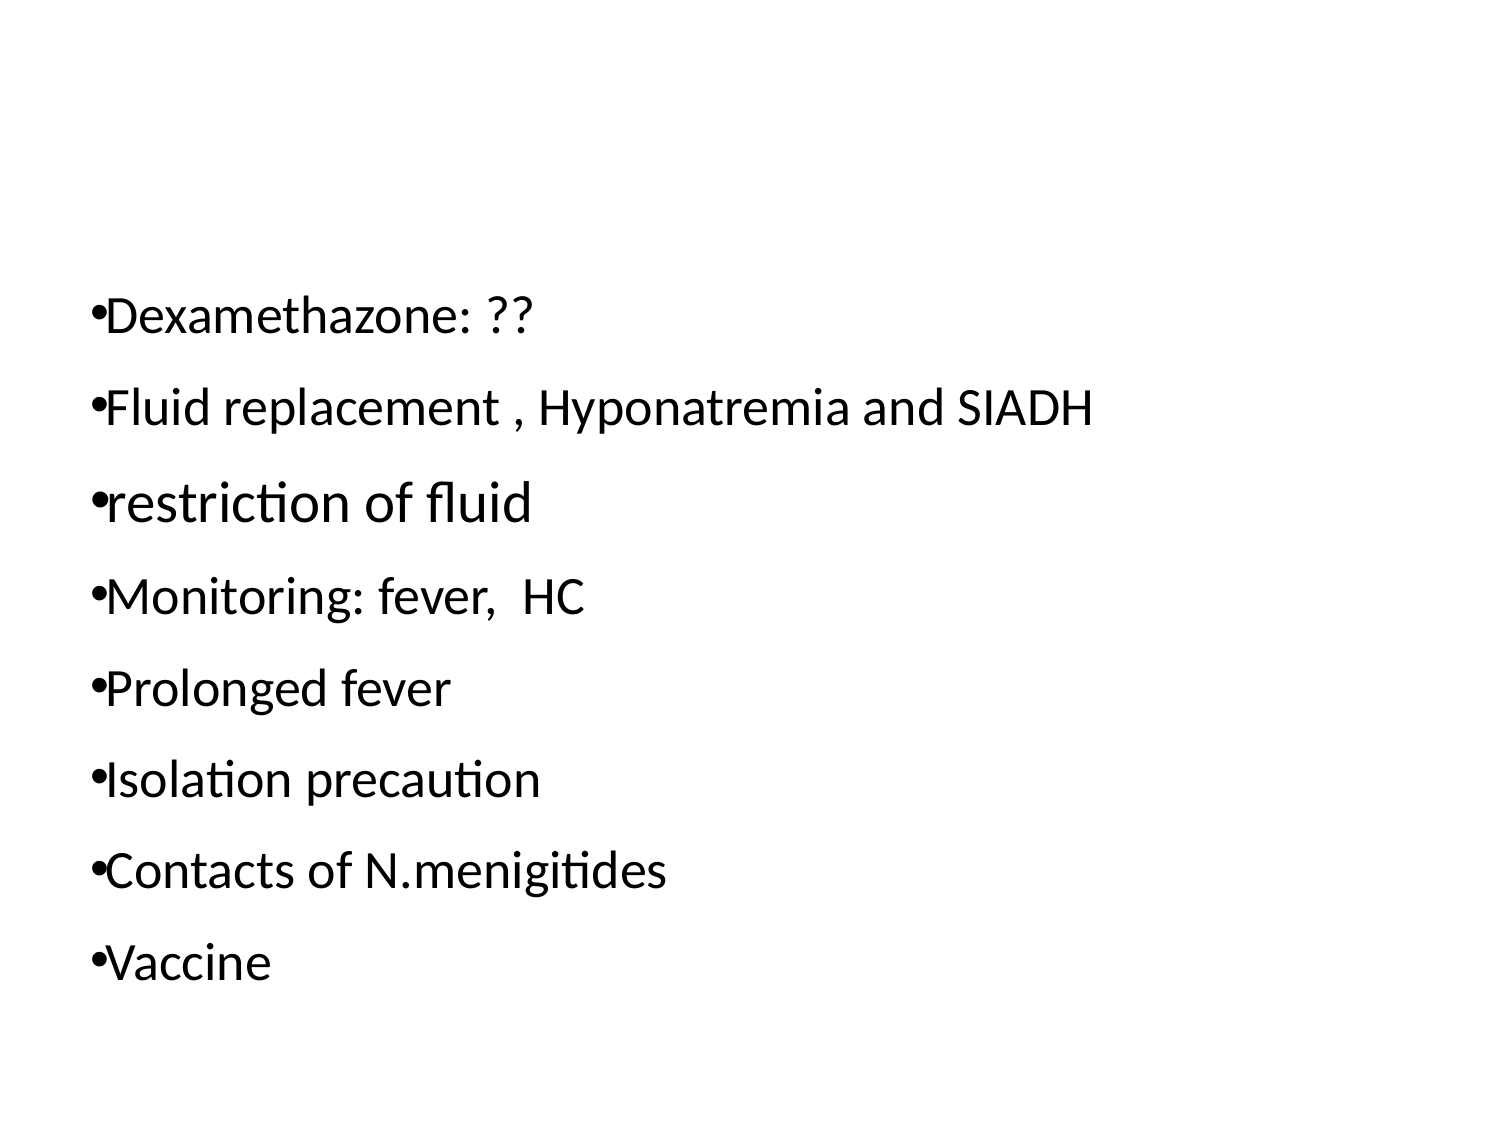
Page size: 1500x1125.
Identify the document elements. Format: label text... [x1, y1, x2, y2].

list Dexamethazone: ?? Fluid replacement , Hyponatremia and SIADH restriction of fluid Monitoring: fever, HC Prolonged fever Isolation precaution Contacts of N.menigitides Vaccine [75, 262, 1425, 1005]
